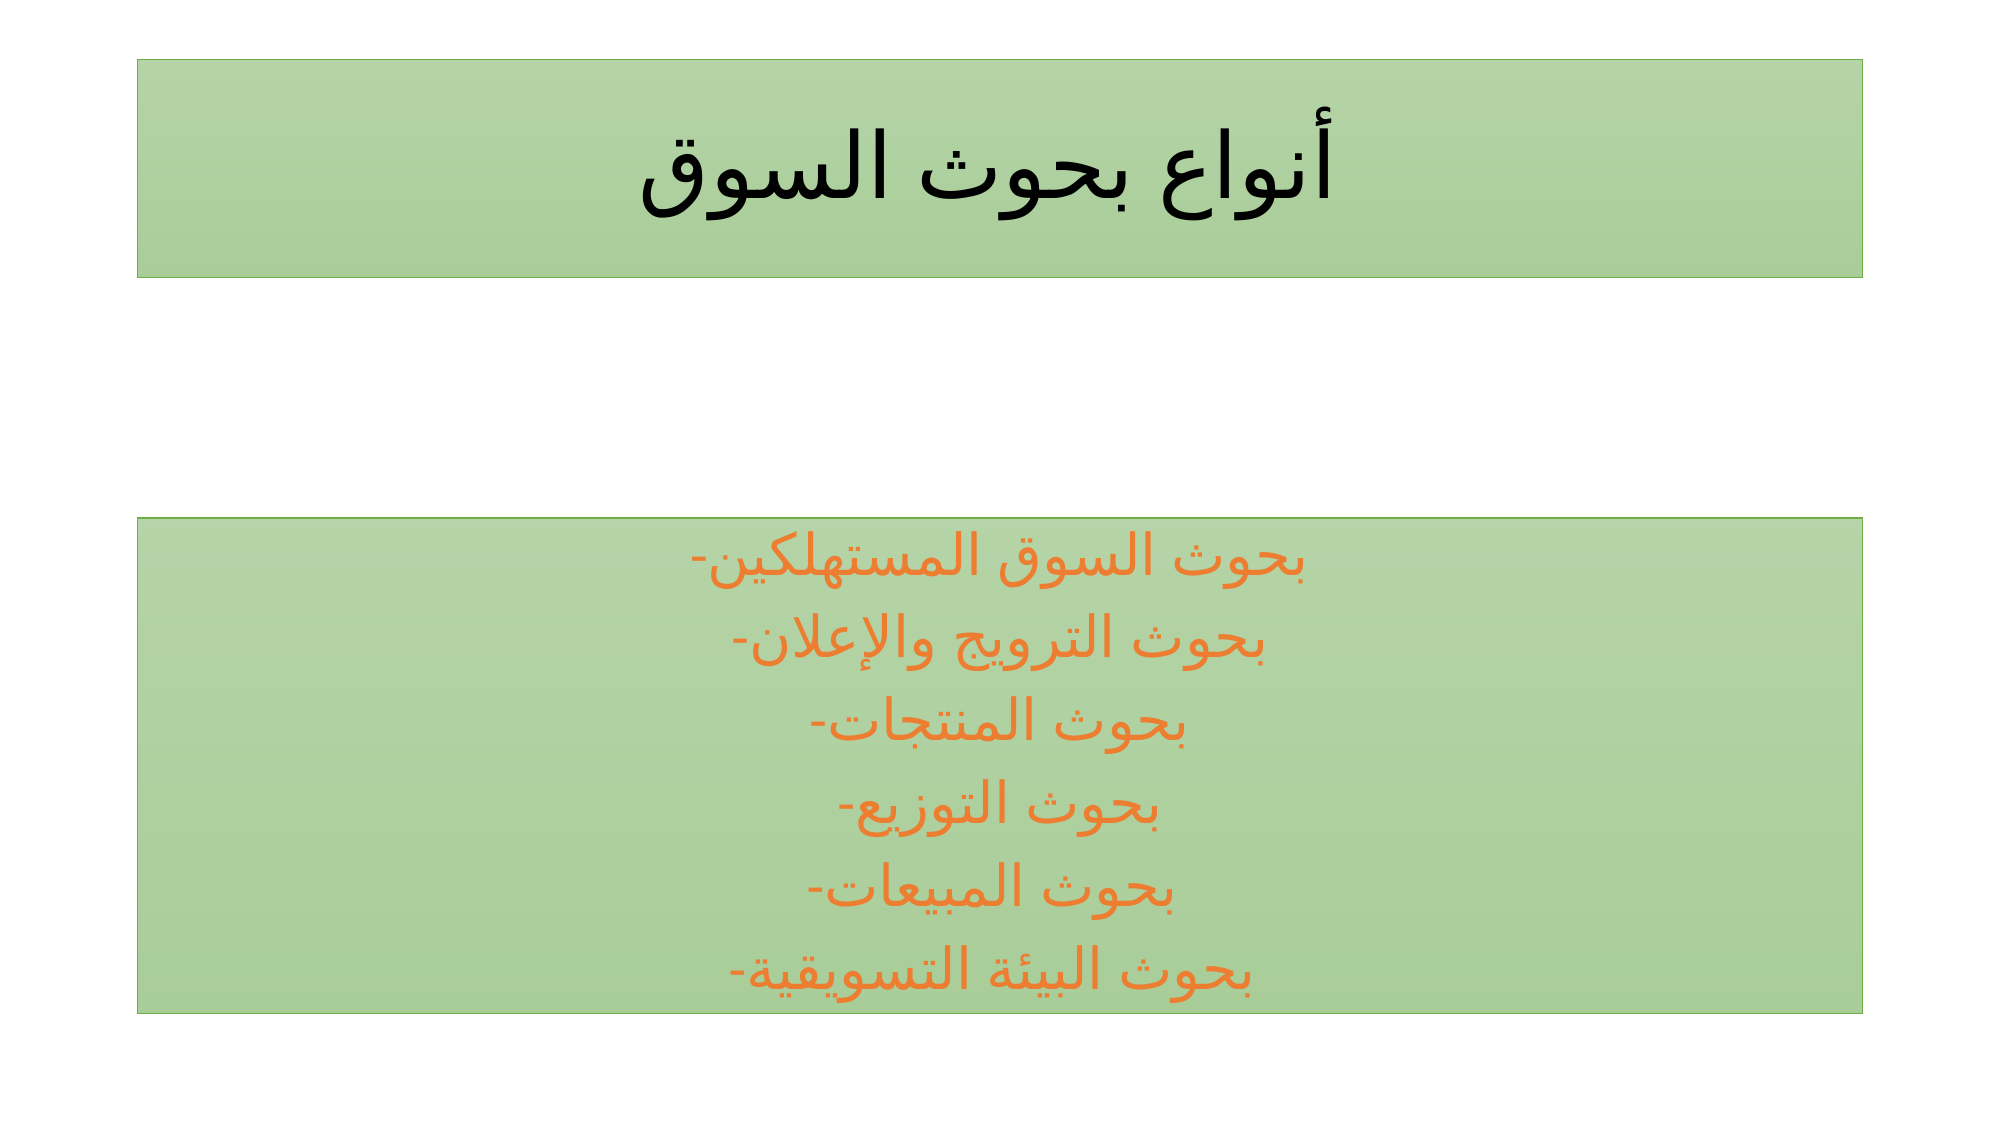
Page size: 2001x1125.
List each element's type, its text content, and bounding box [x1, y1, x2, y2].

title أنواع بحوث السوق [137, 59, 1863, 278]
list -بحوث السوق المستهلكين -بحوث الترويج والإعلان -بحوث المنتجات -بحوث التوزيع -بحوث المبيعات -بحوث البيئة التسويقية [137, 517, 1863, 1014]
